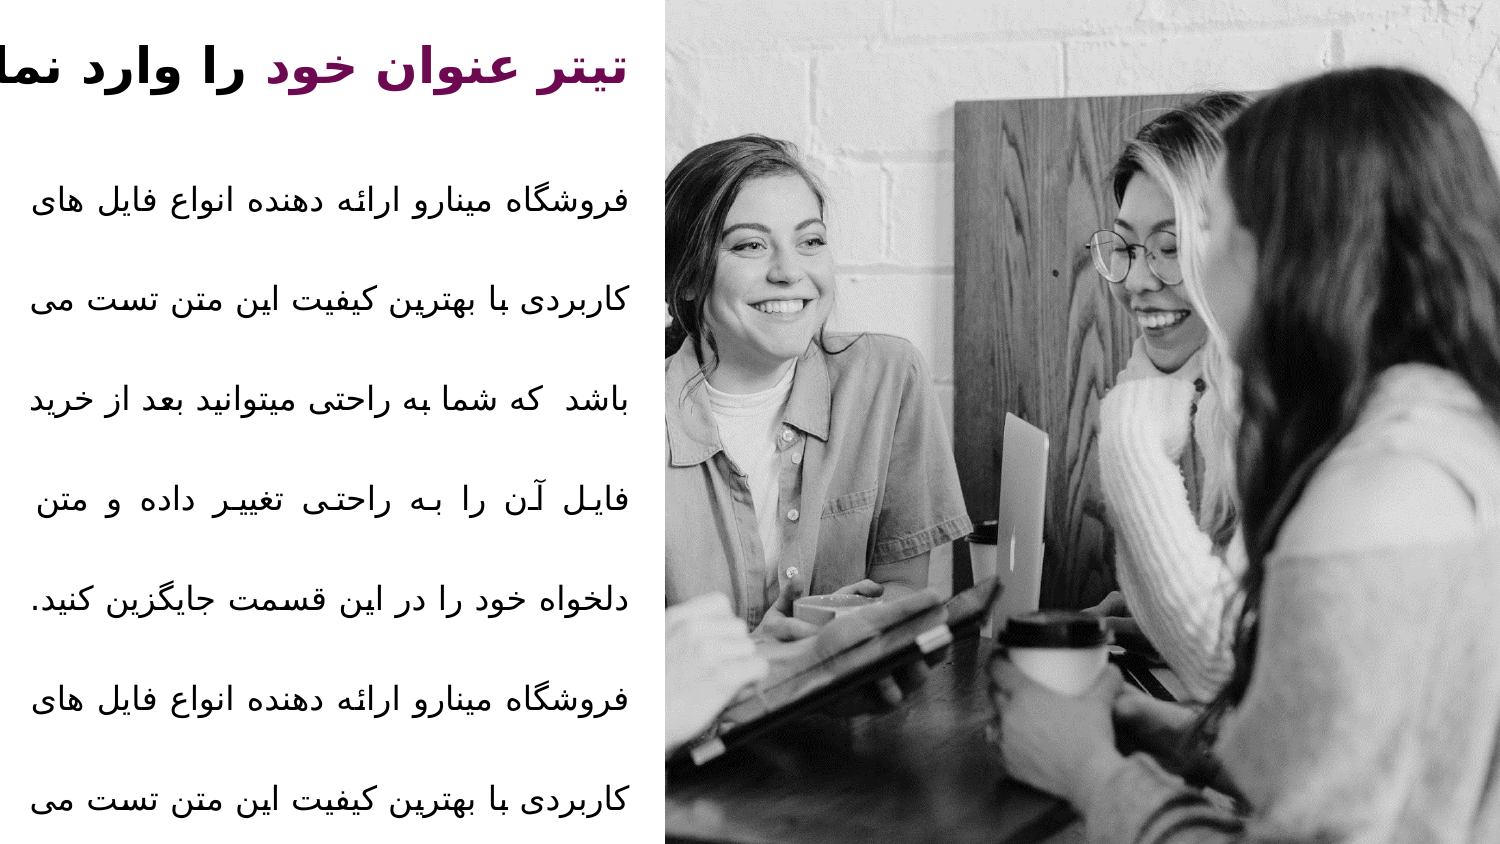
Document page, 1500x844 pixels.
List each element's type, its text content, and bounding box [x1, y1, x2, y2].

picture [664, 0, 1500, 844]
text_box تیتر عنوان خود را وارد نمایید [0, 26, 645, 101]
text_box فروشگاه مینارو ارائه دهنده انواع فایل های کاربردی با بهترین کیفیت این متن تست می باشد که شما به راحتی میتوانید بعد از خرید فایل آن را به راحتی تغییر داده و متن دلخواه خود را در این قسمت جایگزین کنید. فروشگاه مینارو ارائه دهنده انواع فایل های کاربردی با بهترین کیفیت این متن تست می باشد که شما به راحتی میتوانید بعد از خرید فایل آن را به راحتی تغییر دهید. [14, 110, 645, 844]
